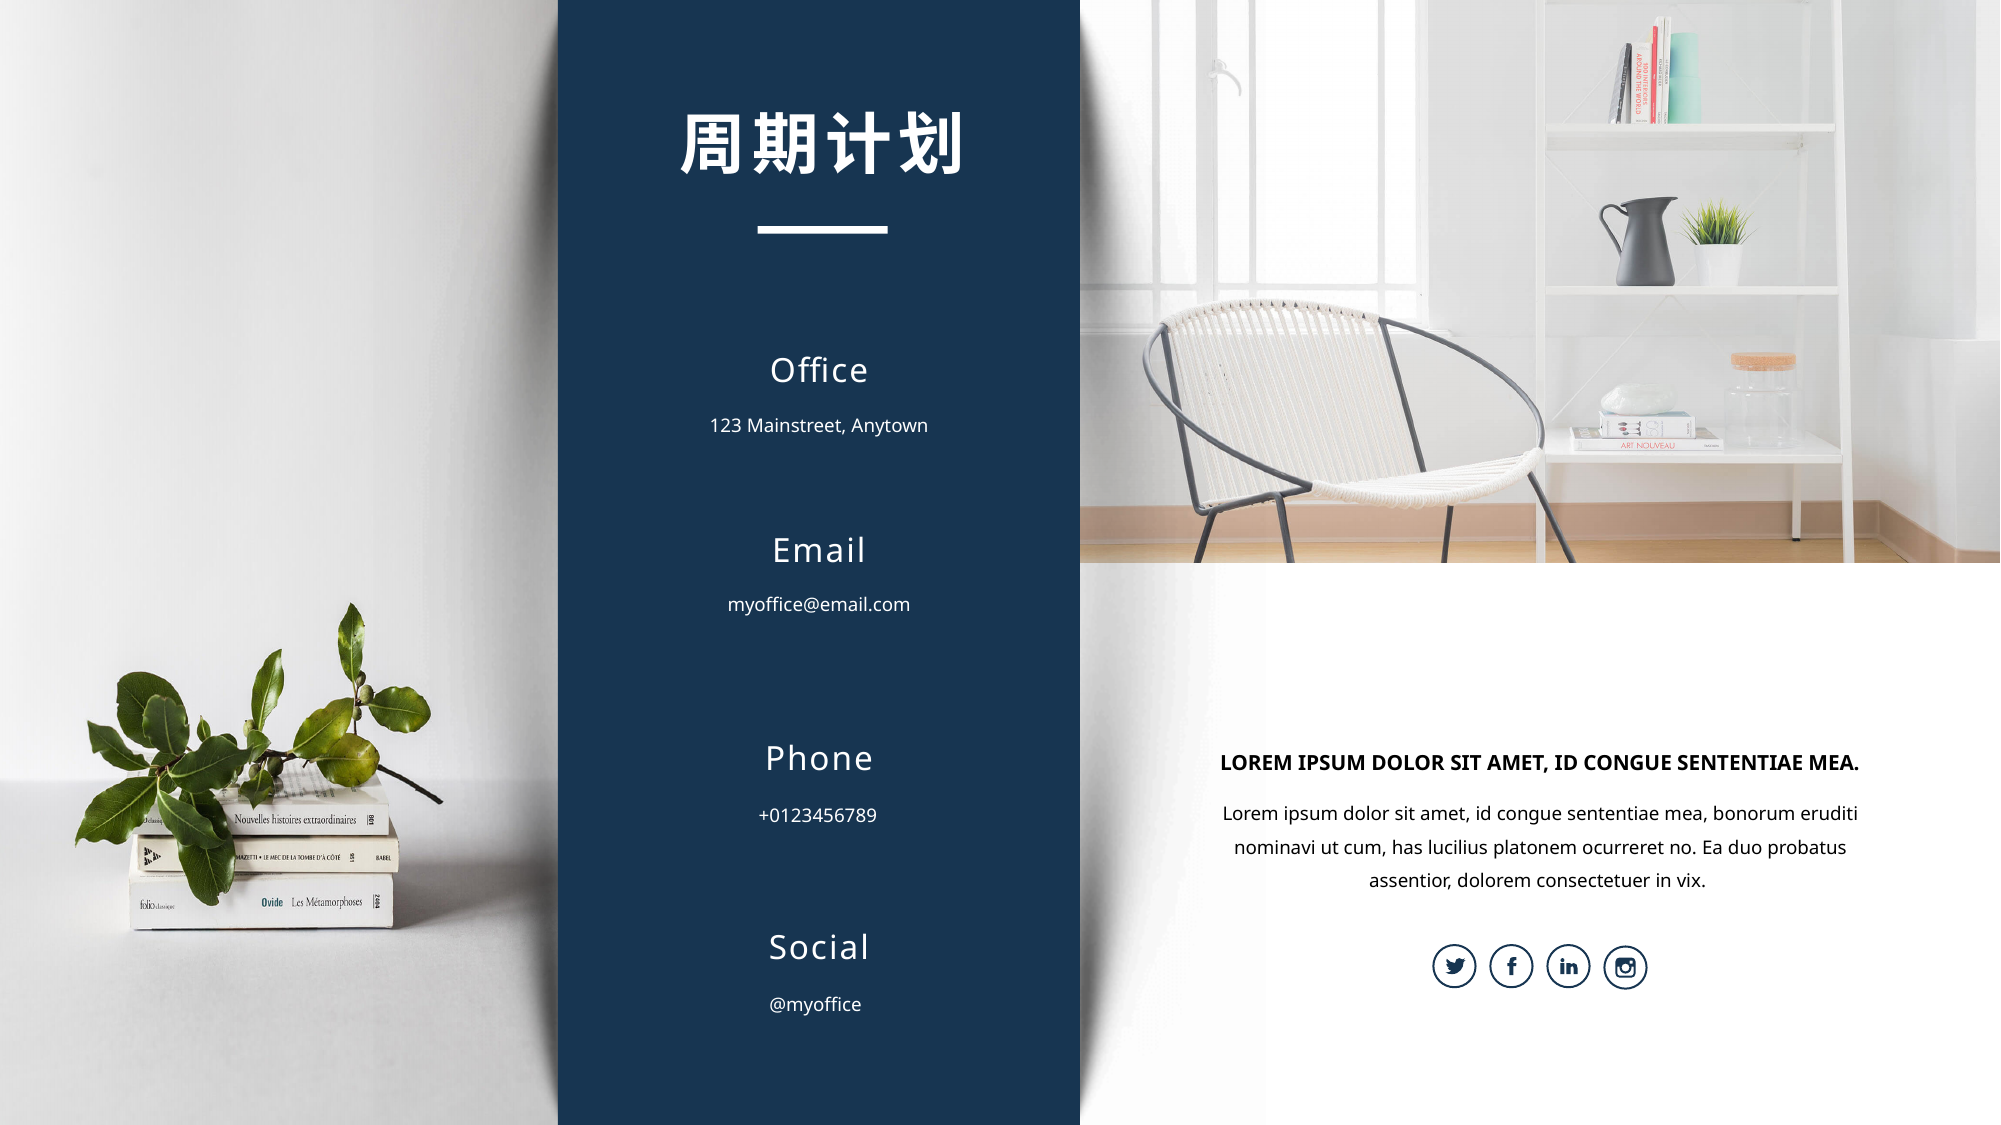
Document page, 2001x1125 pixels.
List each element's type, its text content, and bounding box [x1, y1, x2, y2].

text_box Lorem ipsum dolor sit amet, id congue sententiae mea, bonorum eruditi nominavi ut cum, has lucilius platonem ocurreret no. Ea duo probatus assentior, dolorem consectetuer in vix. [1266, 783, 1896, 899]
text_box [373, 0, 1266, 1125]
text_box [1266, 0, 2000, 563]
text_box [1432, 944, 1648, 990]
text_box LOREM IPSUM DOLOR SIT AMET, ID CONGUE SENTENTIAE MEA. [1266, 729, 1896, 783]
text_box [0, 0, 373, 1125]
